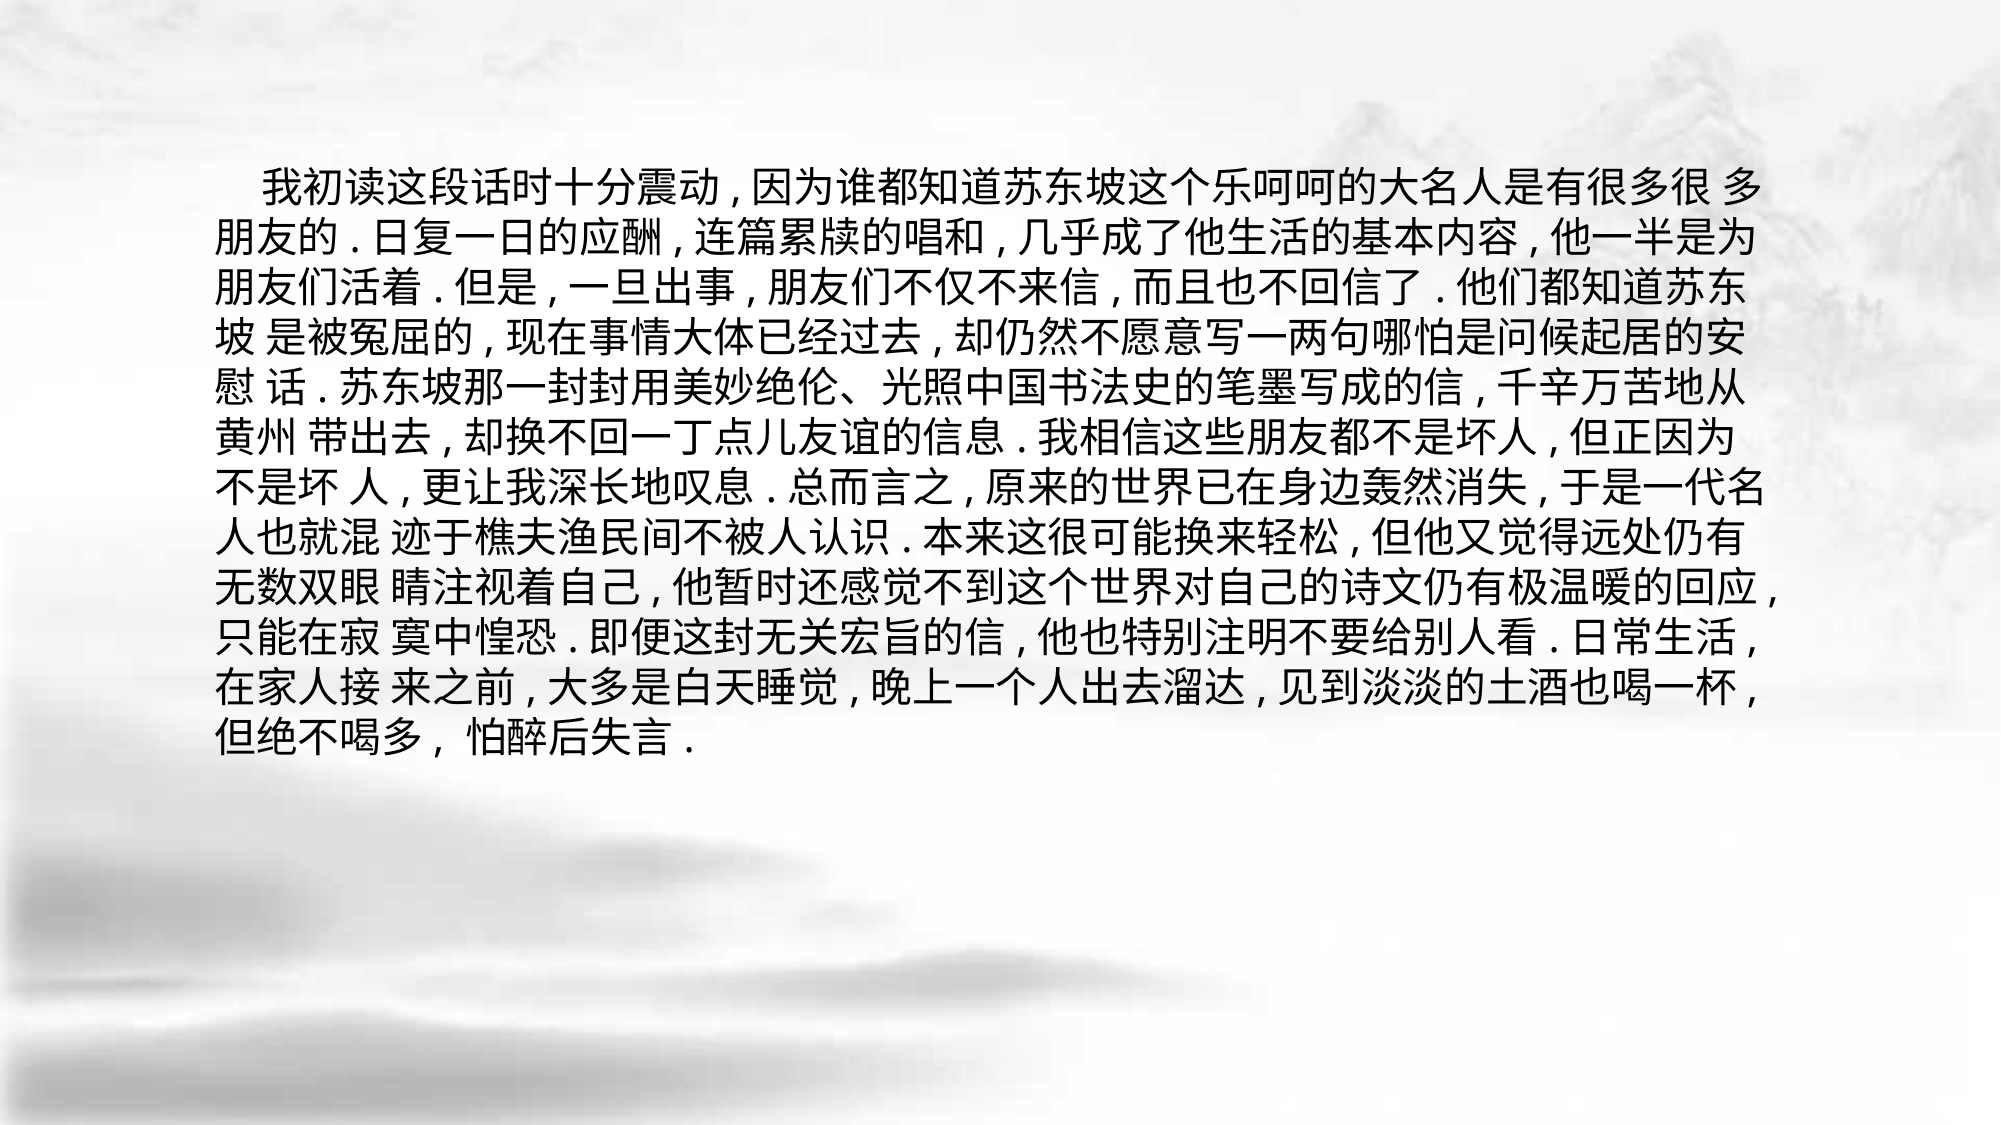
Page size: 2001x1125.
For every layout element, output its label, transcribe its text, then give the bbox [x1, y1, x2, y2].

picture [0, 0, 2001, 1125]
text_box 我初读这段话时十分震动,因为谁都知道苏东坡这个乐呵呵的大名人是有很多很 多朋友的.日复一日的应酬,连篇累牍的唱和,几乎成了他生活的基本内容,他一半是为 朋友们活着.但是,一旦出事,朋友们不仅不来信,而且也不回信了.他们都知道苏东坡 是被冤屈的,现在事情大体已经过去,却仍然不愿意写一两句哪怕是问候起居的安慰 话.苏东坡那一封封用美妙绝伦、光照中国书法史的笔墨写成的信,千辛万苦地从黄州 带出去,却换不回一丁点儿友谊的信息.我相信这些朋友都不是坏人,但正因为不是坏 人,更让我深长地叹息.总而言之,原来的世界已在身边轰然消失,于是一代名人也就混 迹于樵夫渔民间不被人认识.本来这很可能换来轻松,但他又觉得远处仍有无数双眼 睛注视着自己,他暂时还感觉不到这个世界对自己的诗文仍有极温暖的回应,只能在寂 寞中惶恐.即便这封无关宏旨的信,他也特别注明不要给别人看.日常生活,在家人接 来之前,大多是白天睡觉,晚上一个人出去溜达,见到淡淡的土酒也喝一杯,但绝不喝多, 怕醉后失言. [199, 153, 1788, 769]
